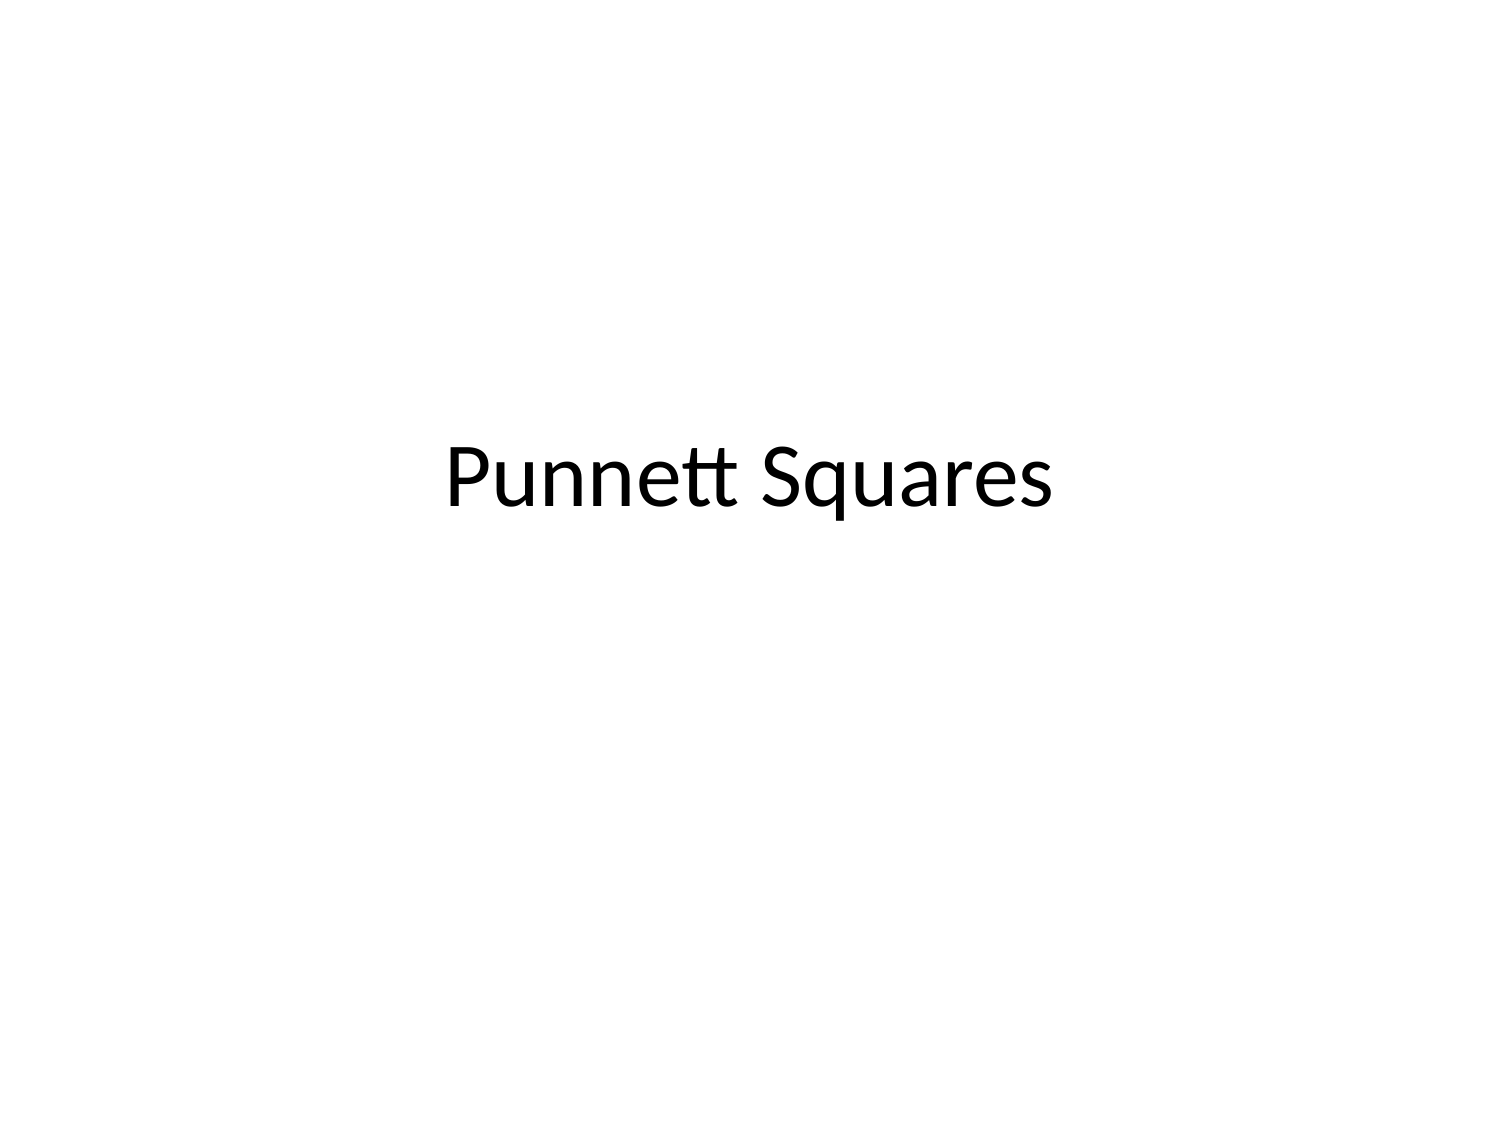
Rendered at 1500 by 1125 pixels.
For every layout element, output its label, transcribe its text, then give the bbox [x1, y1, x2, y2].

title Punnett Squares [112, 349, 1388, 591]
